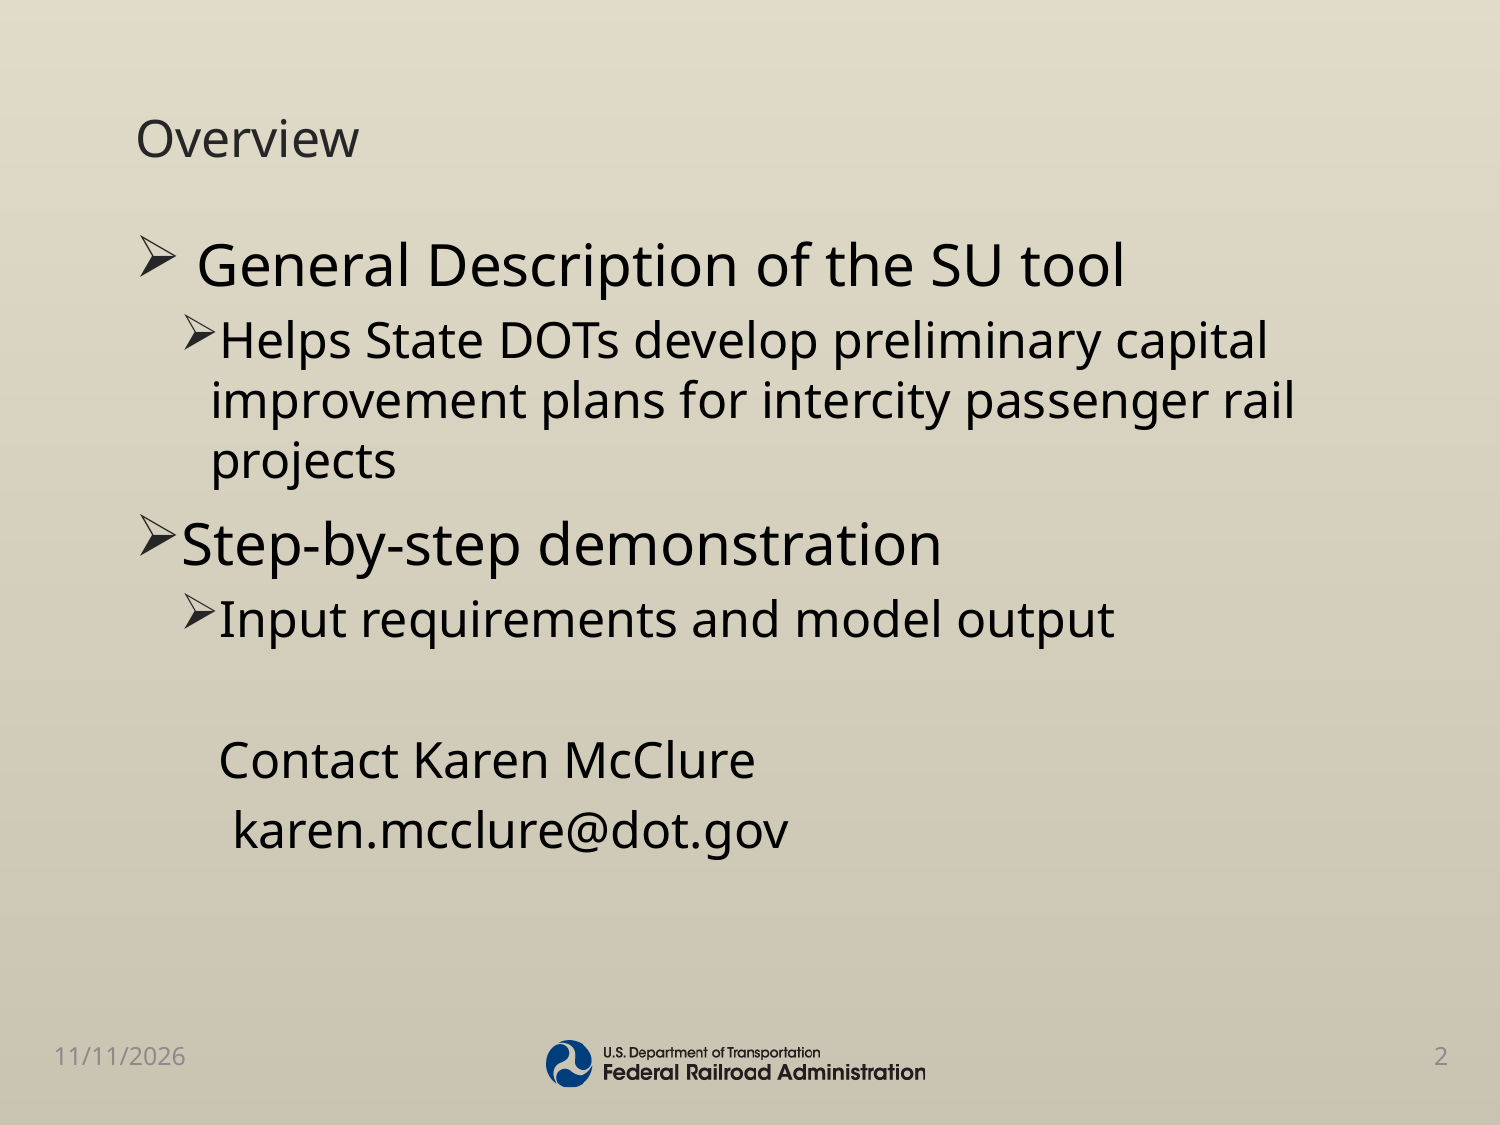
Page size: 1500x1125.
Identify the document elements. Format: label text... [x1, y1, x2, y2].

picture [526, 1035, 926, 1088]
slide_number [38, 1035, 376, 1080]
list General Description of the SU tool Helps State DOTs develop preliminary capital improvement plans for intercity passenger rail projects Step-by-step demonstration Input requirements and model output Contact Karen McClure karen.mcclure@dot.gov [120, 239, 1380, 990]
slide_number 2 [1283, 1035, 1464, 1080]
title Overview [120, 105, 1380, 239]
